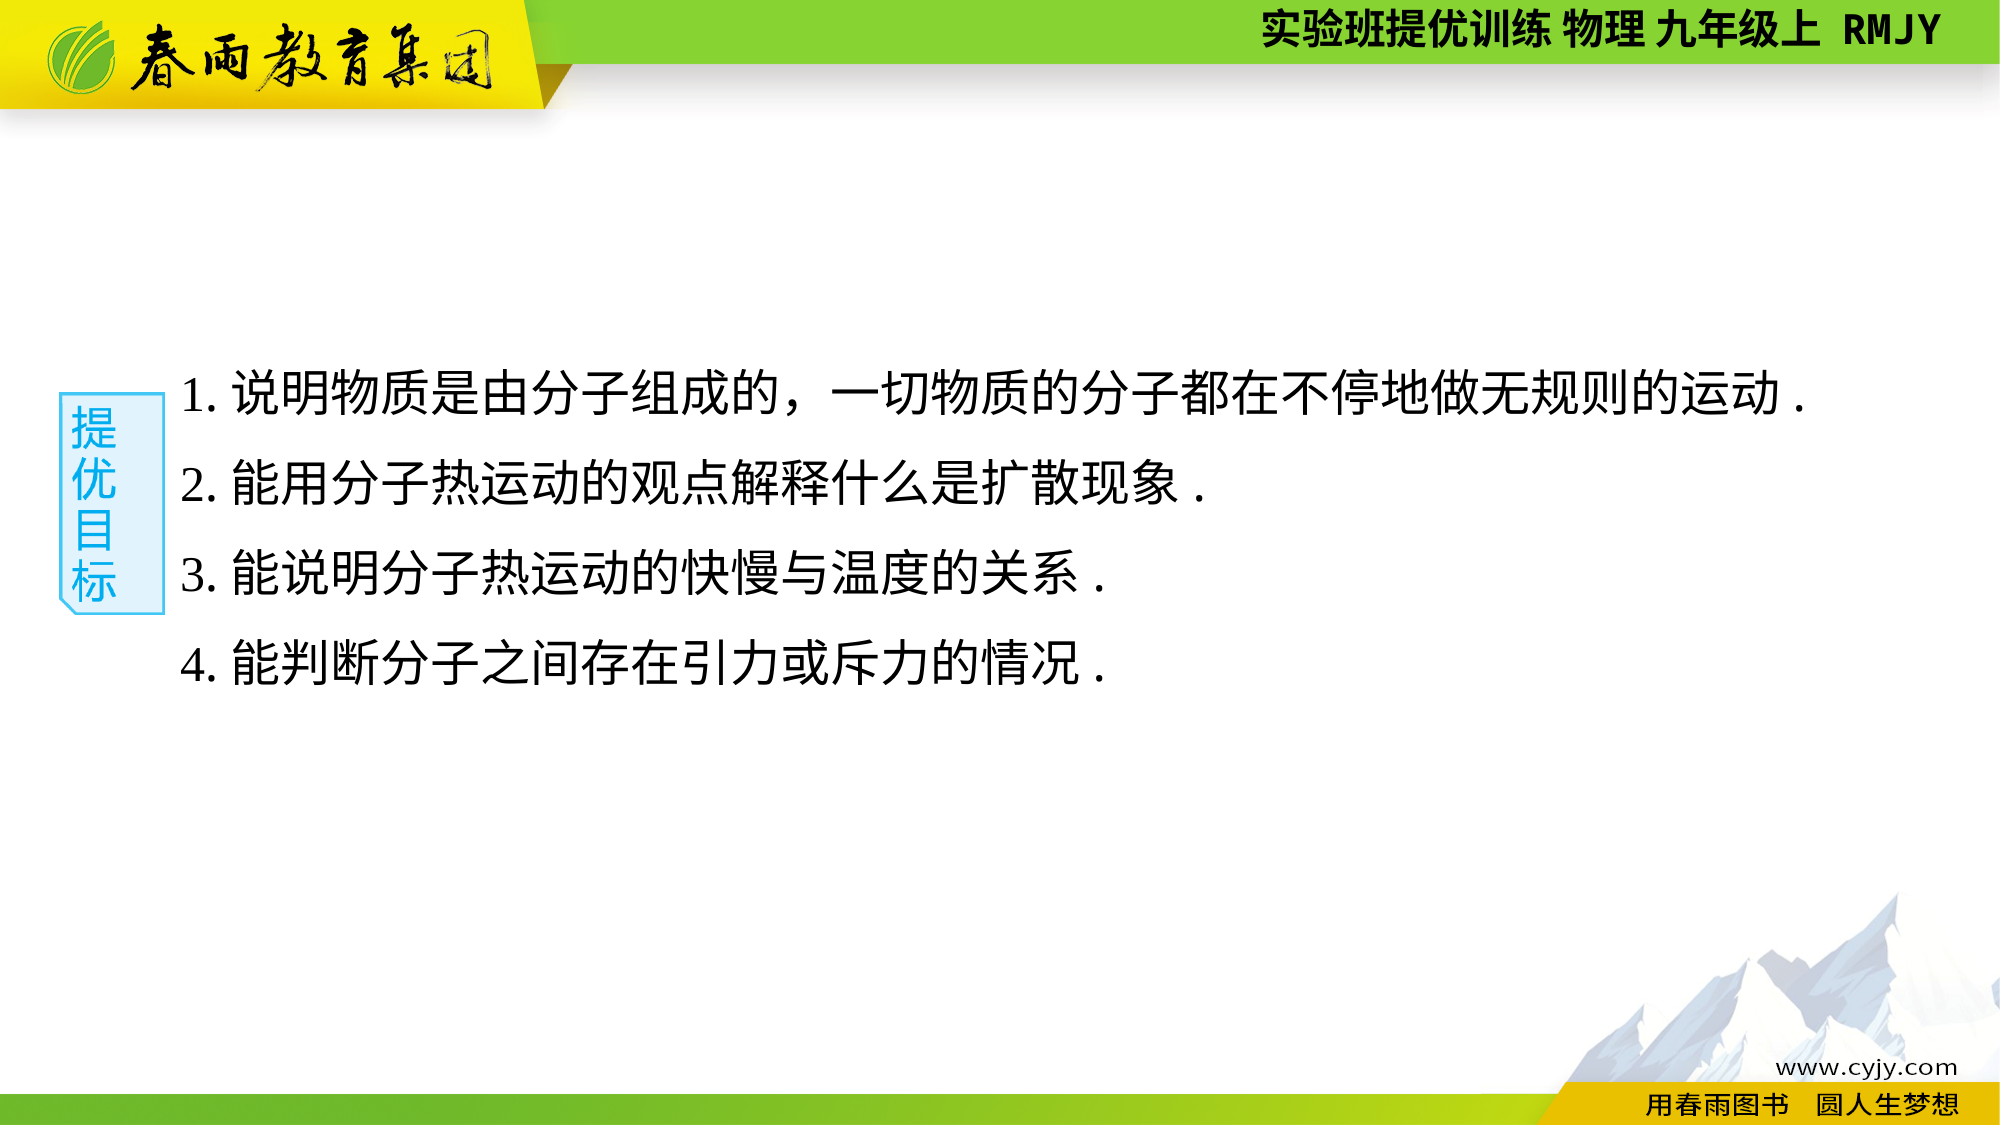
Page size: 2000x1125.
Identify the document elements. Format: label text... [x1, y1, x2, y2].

picture [0, 0, 2000, 1125]
list 1.说明物质是由分子组成的，一切物质的分子都在不停地做无规则的运动. 2.能用分子热运动的观点解释什么是扩散现象. 3.能说明分子热运动的快慢与温度的关系. 4.能判断分子之间存在引力或斥力的情况. [165, 323, 1944, 703]
